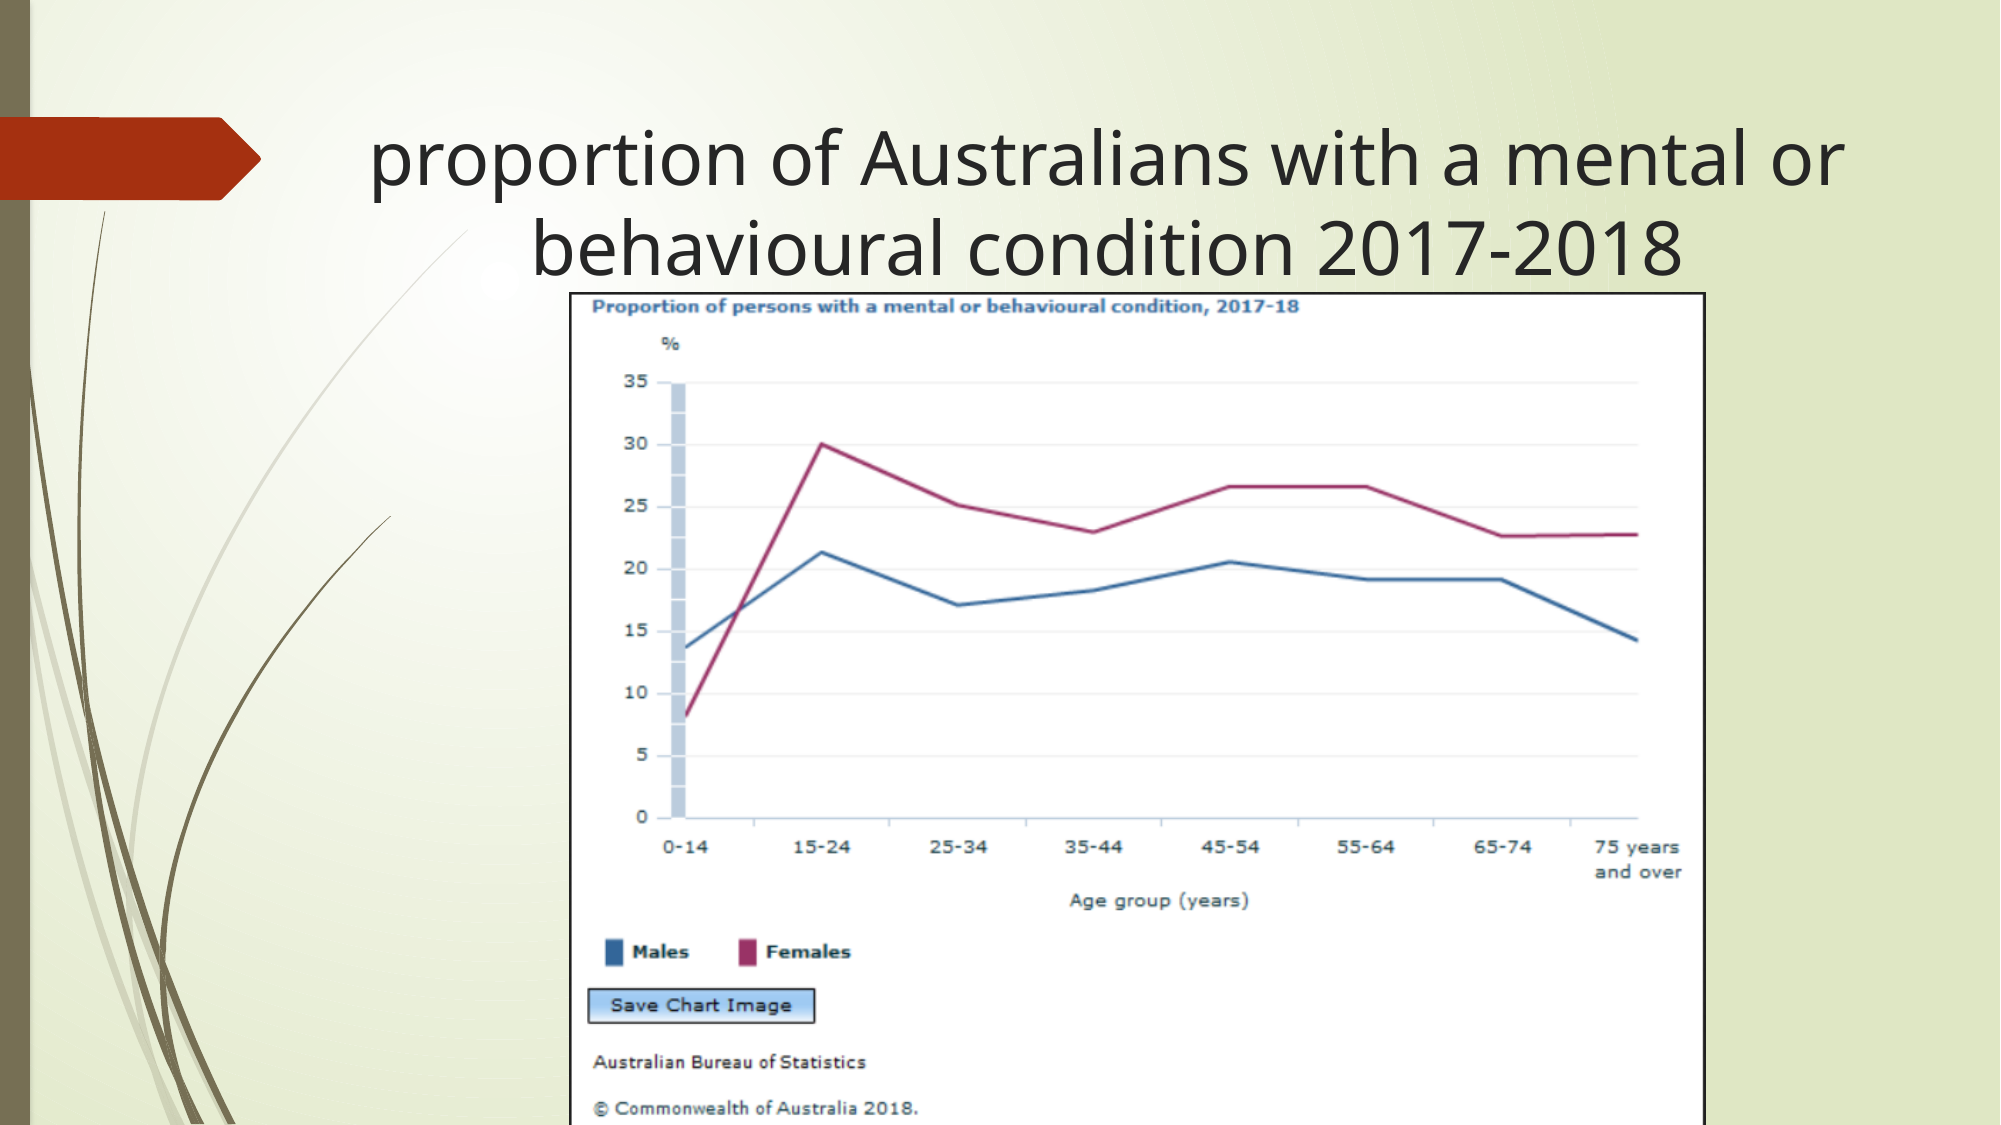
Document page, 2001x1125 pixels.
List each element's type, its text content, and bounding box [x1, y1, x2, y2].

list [569, 291, 1706, 1125]
title proportion of Australians with a mental or behavioural condition 2017-2018 [328, 102, 1888, 313]
